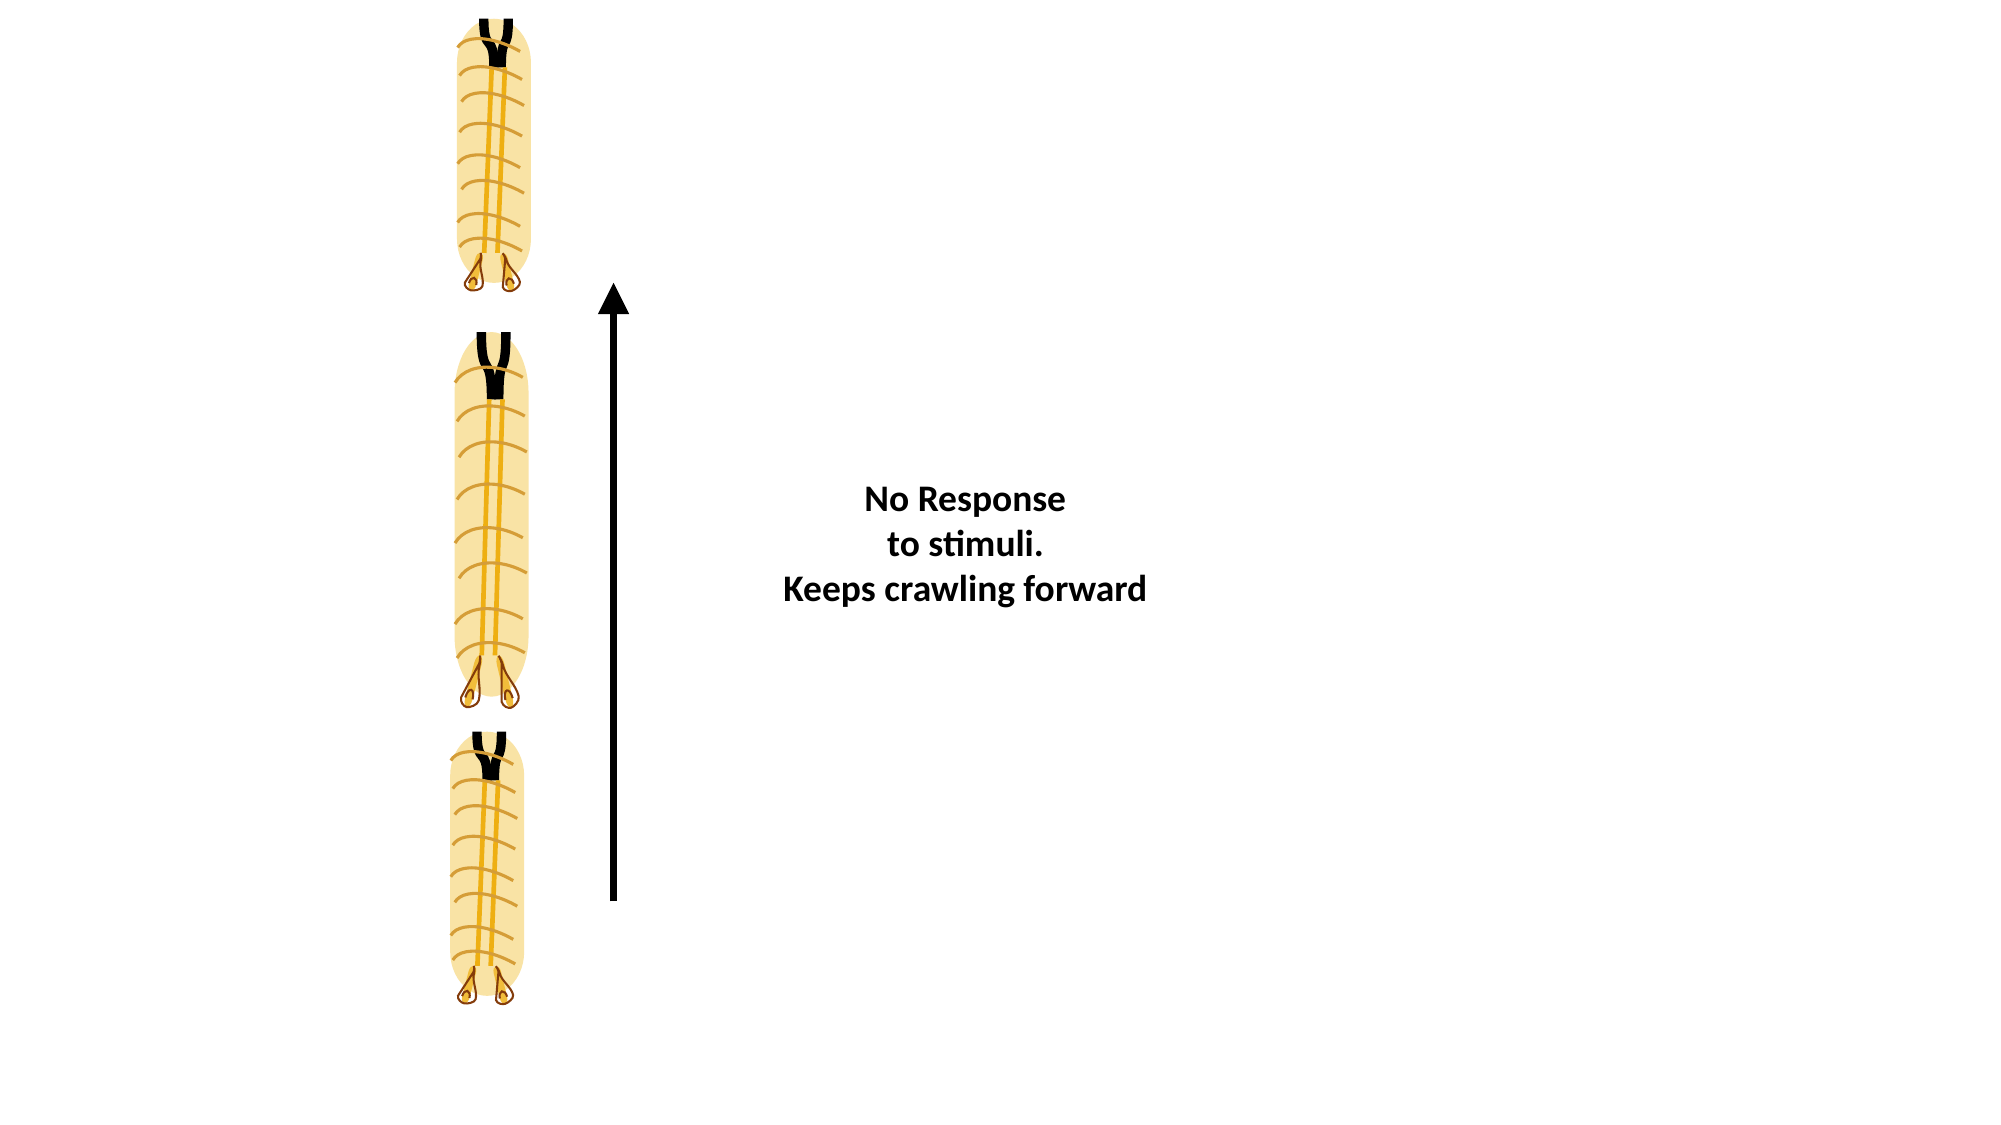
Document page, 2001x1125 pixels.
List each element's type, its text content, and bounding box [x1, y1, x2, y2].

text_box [450, 18, 567, 303]
text_box No Response to stimuli. Keeps crawling forward [768, 466, 1163, 617]
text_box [447, 332, 565, 725]
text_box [443, 731, 560, 1016]
